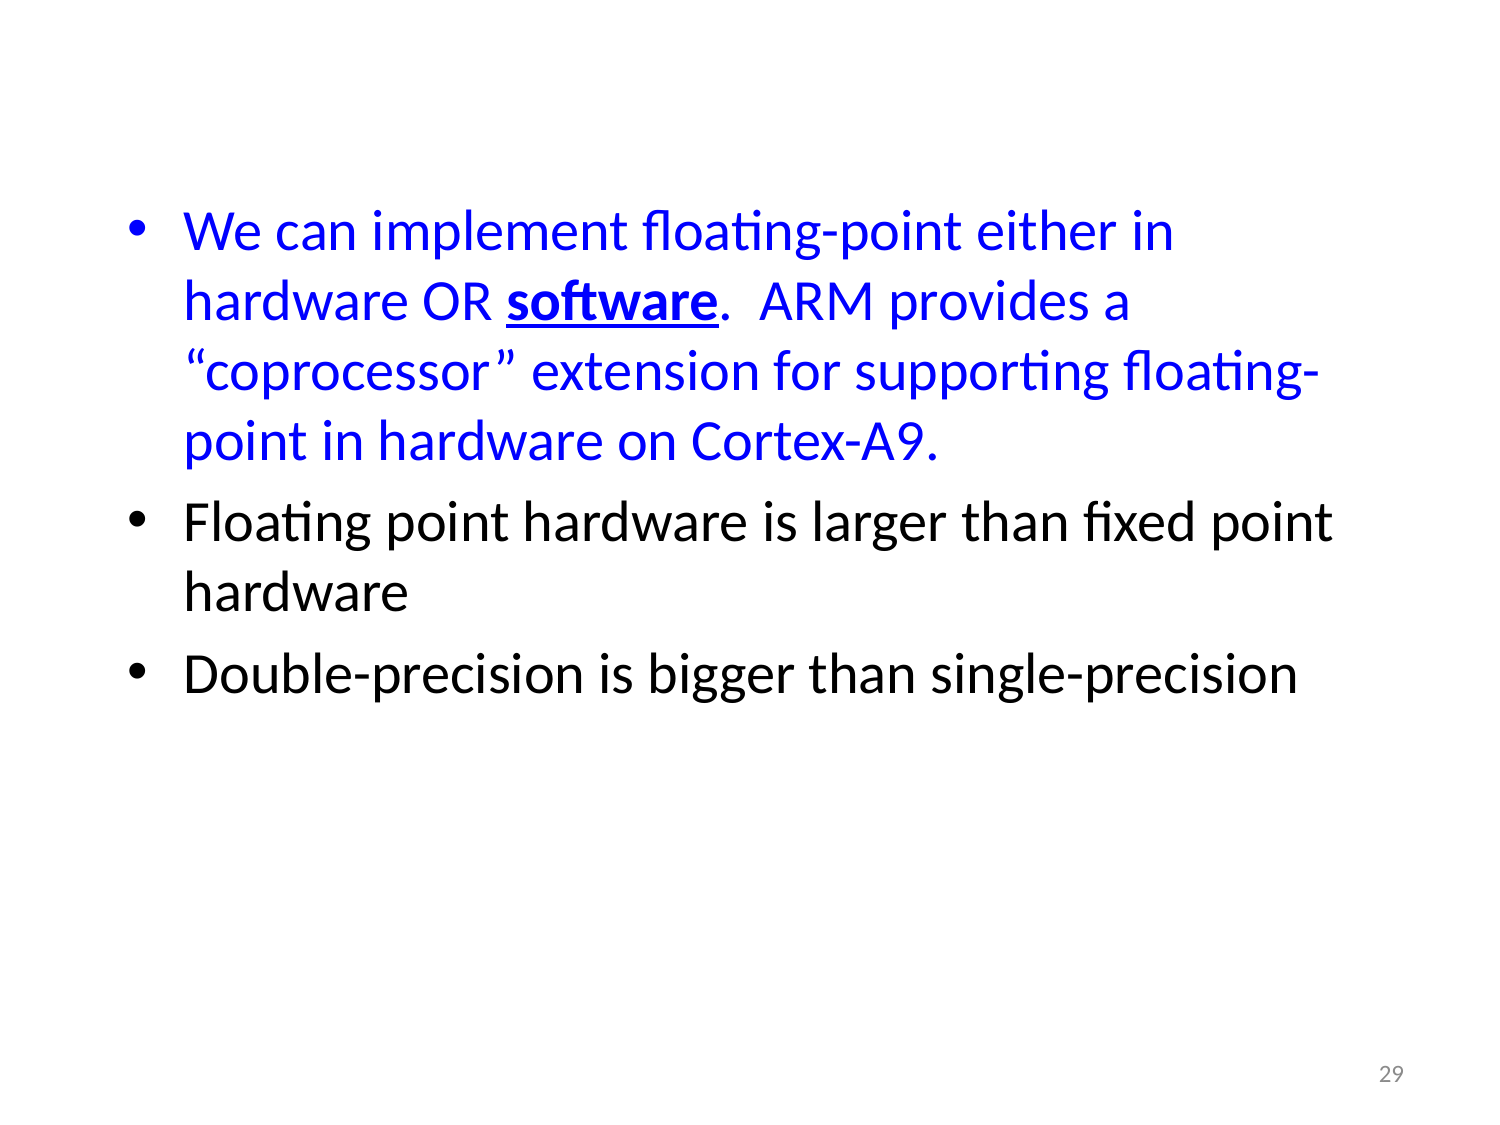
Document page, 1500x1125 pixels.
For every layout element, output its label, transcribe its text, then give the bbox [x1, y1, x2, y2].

slide_number 29 [1074, 1042, 1425, 1103]
list We can implement floating-point either in hardware OR software. ARM provides a “coprocessor” extension for supporting floating-point in hardware on Cortex-A9. Floating point hardware is larger than fixed point hardware Double-precision is bigger than single-precision [112, 184, 1388, 1045]
